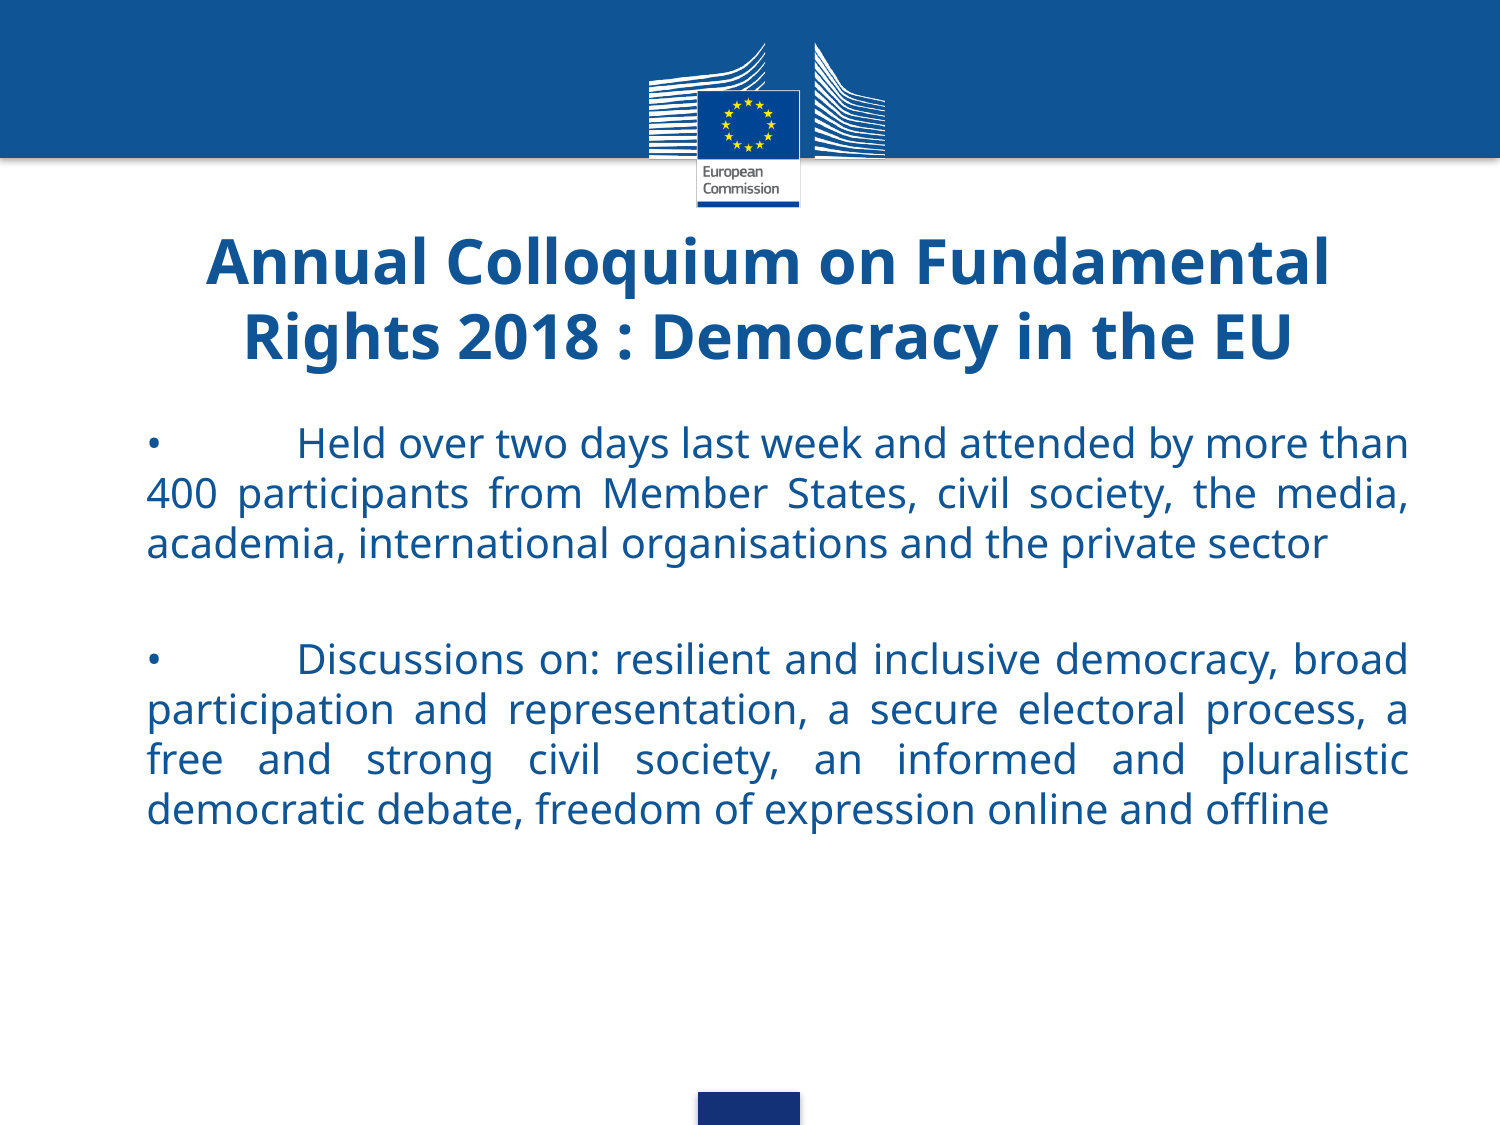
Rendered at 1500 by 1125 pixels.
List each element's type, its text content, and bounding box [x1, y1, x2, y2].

title Annual Colloquium on Fundamental Rights 2018 : Democracy in the EU [64, 219, 1415, 374]
picture [649, 42, 885, 208]
list • Held over two days last week and attended by more than 400 participants from Member States, civil society, the media, academia, international organisations and the private sector • Discussions on: resilient and inclusive democracy, broad participation and representation, a secure electoral process, a free and strong civil society, an informed and pluralistic democratic debate, freedom of expression online and offline [75, 408, 1425, 988]
